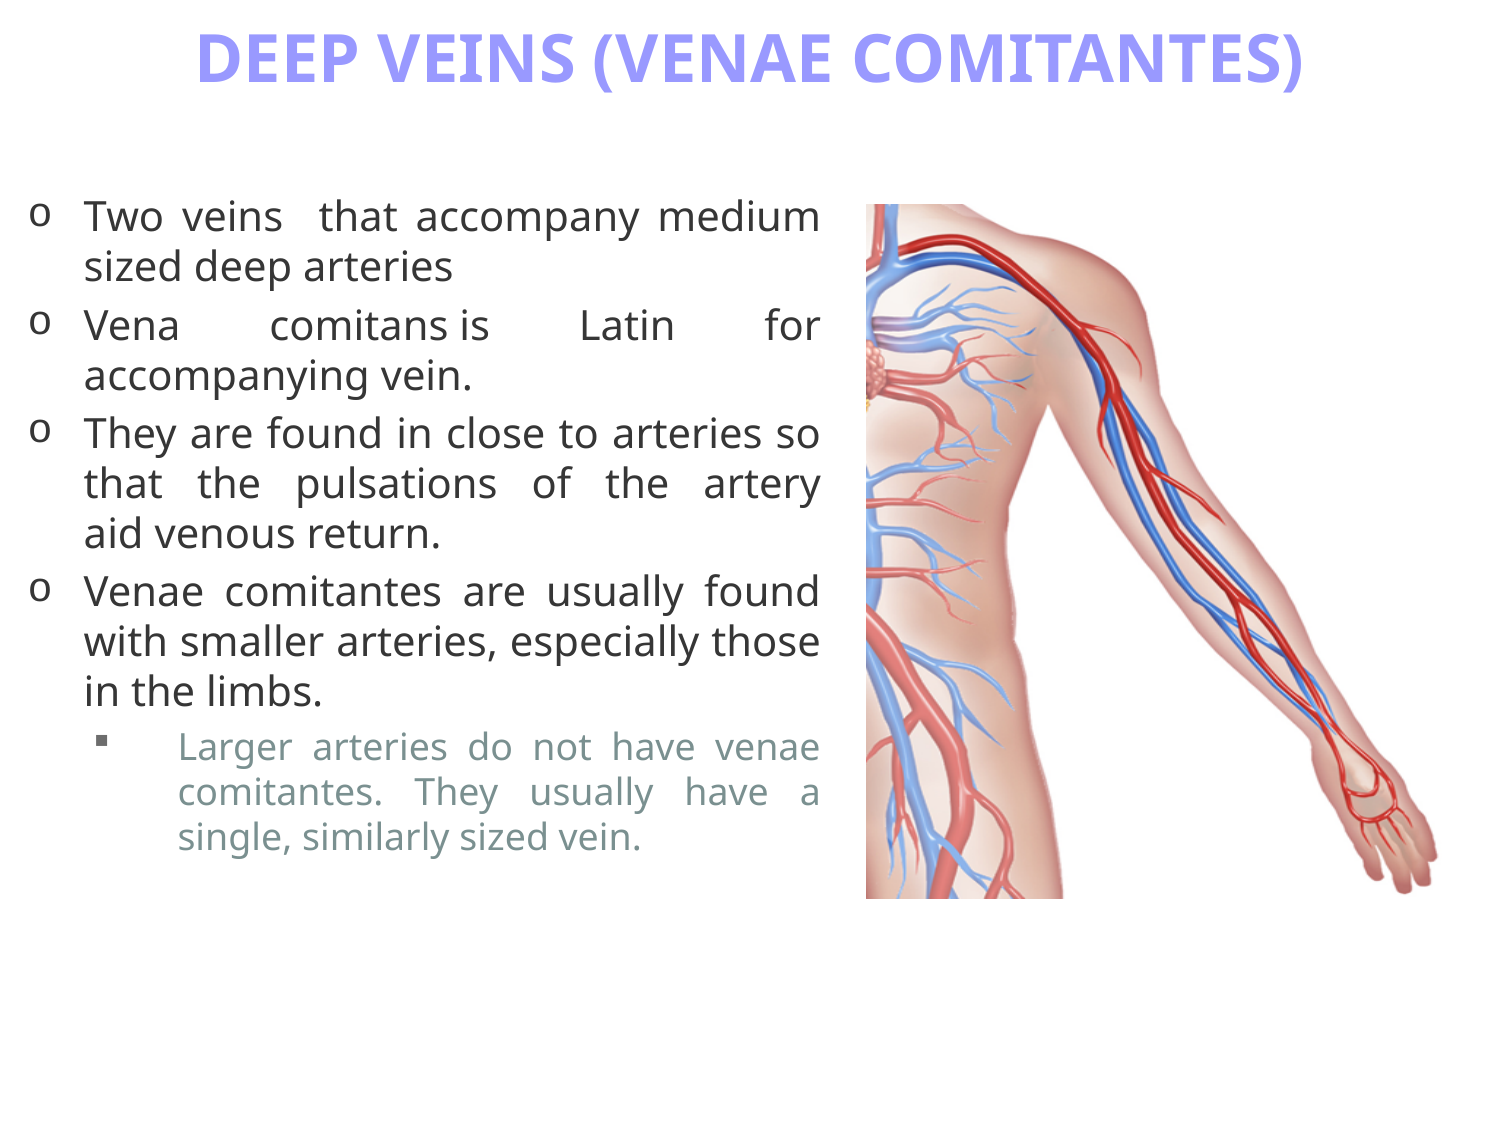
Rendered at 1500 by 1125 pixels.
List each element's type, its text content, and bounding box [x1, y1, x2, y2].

text_box DEEP VEINS (VENAE COMITANTES) [0, 8, 1500, 130]
list Two veins that accompany medium sized deep arteries Vena comitans is Latin for accompanying vein. They are found in close to arteries so that the pulsations of the artery aid venous return. Venae comitantes are usually found with smaller arteries, especially those in the limbs. Larger arteries do not have venae comitantes. They usually have a single, similarly sized vein. [12, 182, 837, 928]
picture [866, 204, 1459, 899]
